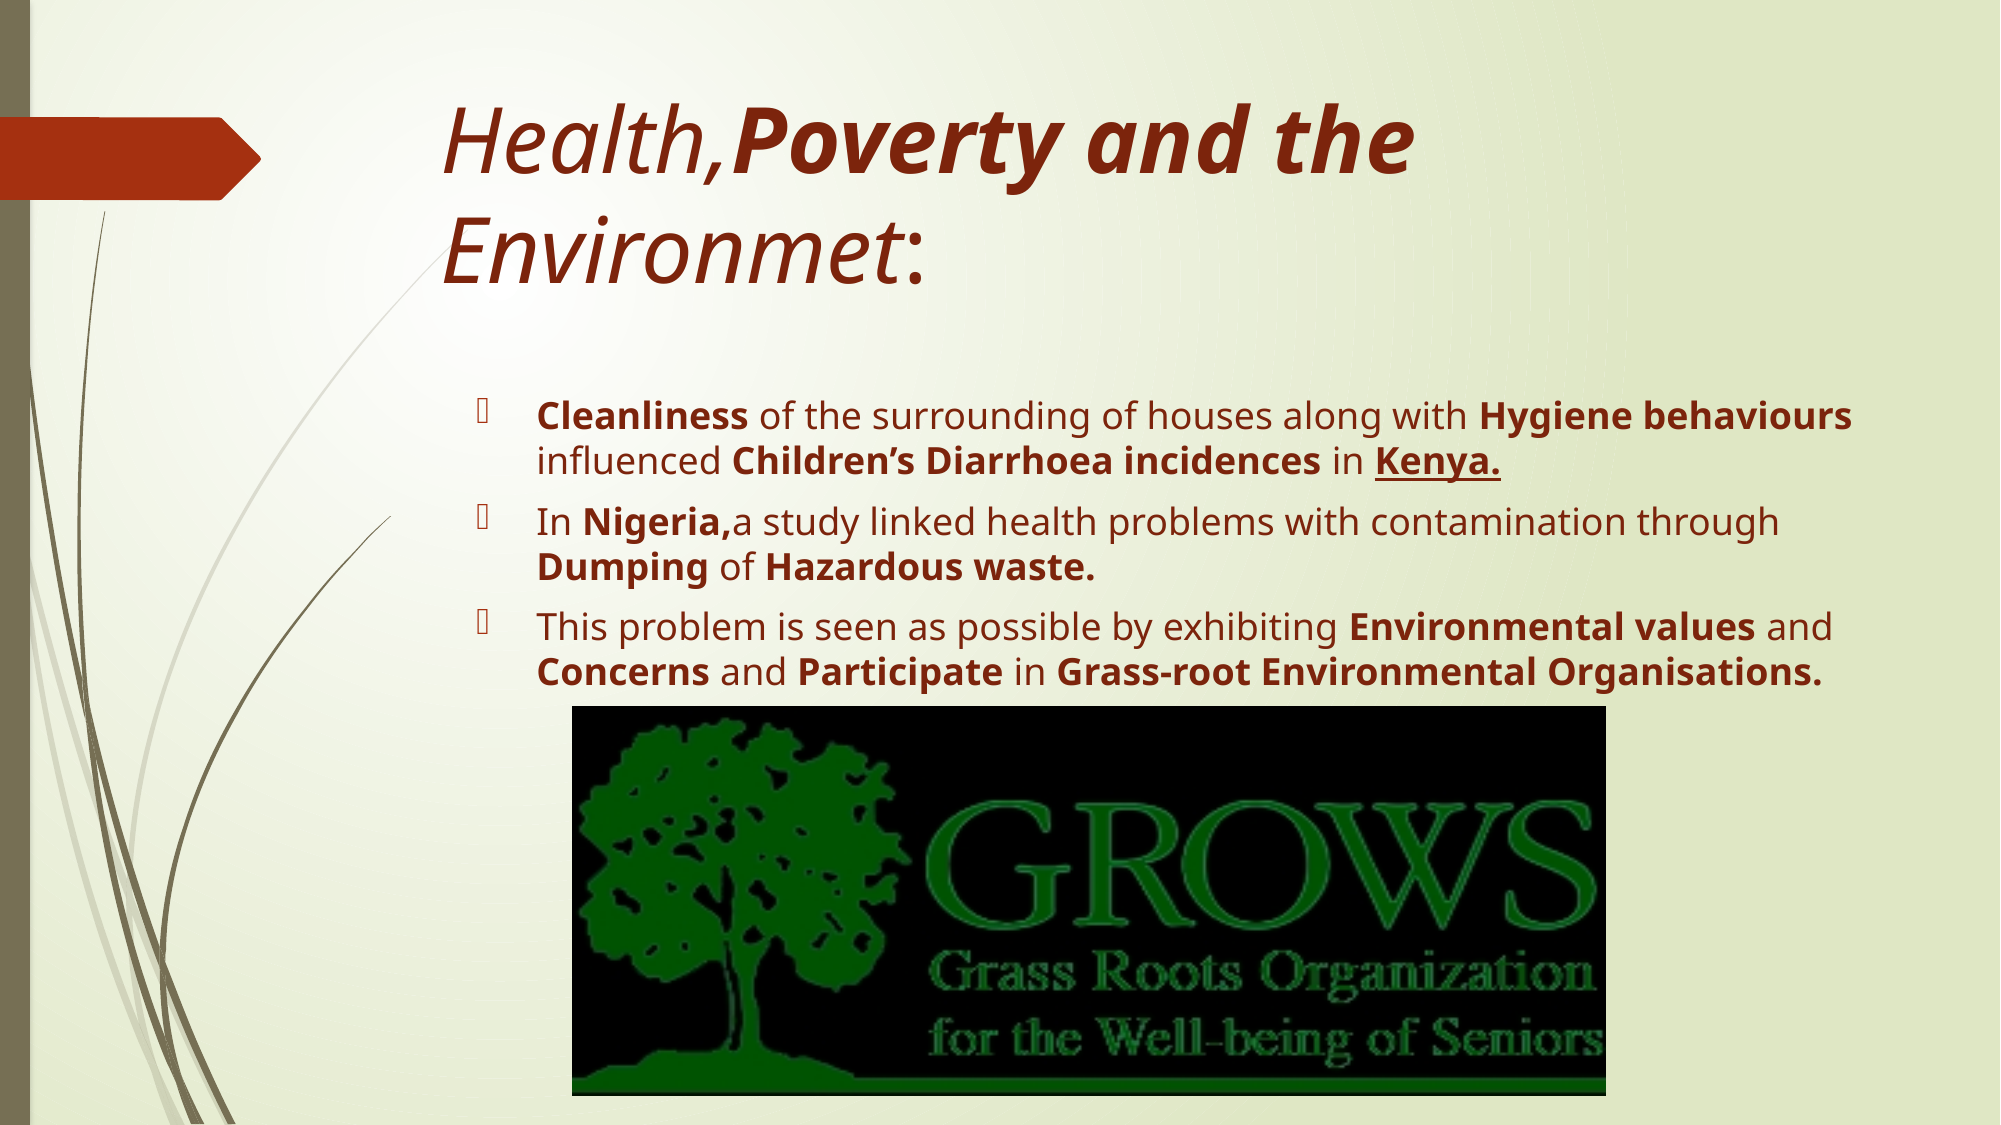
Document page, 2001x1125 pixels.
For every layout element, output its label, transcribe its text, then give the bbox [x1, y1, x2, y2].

list Cleanliness of the surrounding of houses along with Hygiene behaviours influenced Children’s Diarrhoea incidences in Kenya. In Nigeria,a study linked health problems with contamination through Dumping of Hazardous waste. This problem is seen as possible by exhibiting Environmental values and Concerns and Participate in Grass-root Environmental Organisations. [461, 384, 1875, 707]
title Health,Poverty and the Environmet: [425, 74, 1911, 333]
picture [571, 706, 1606, 1096]
